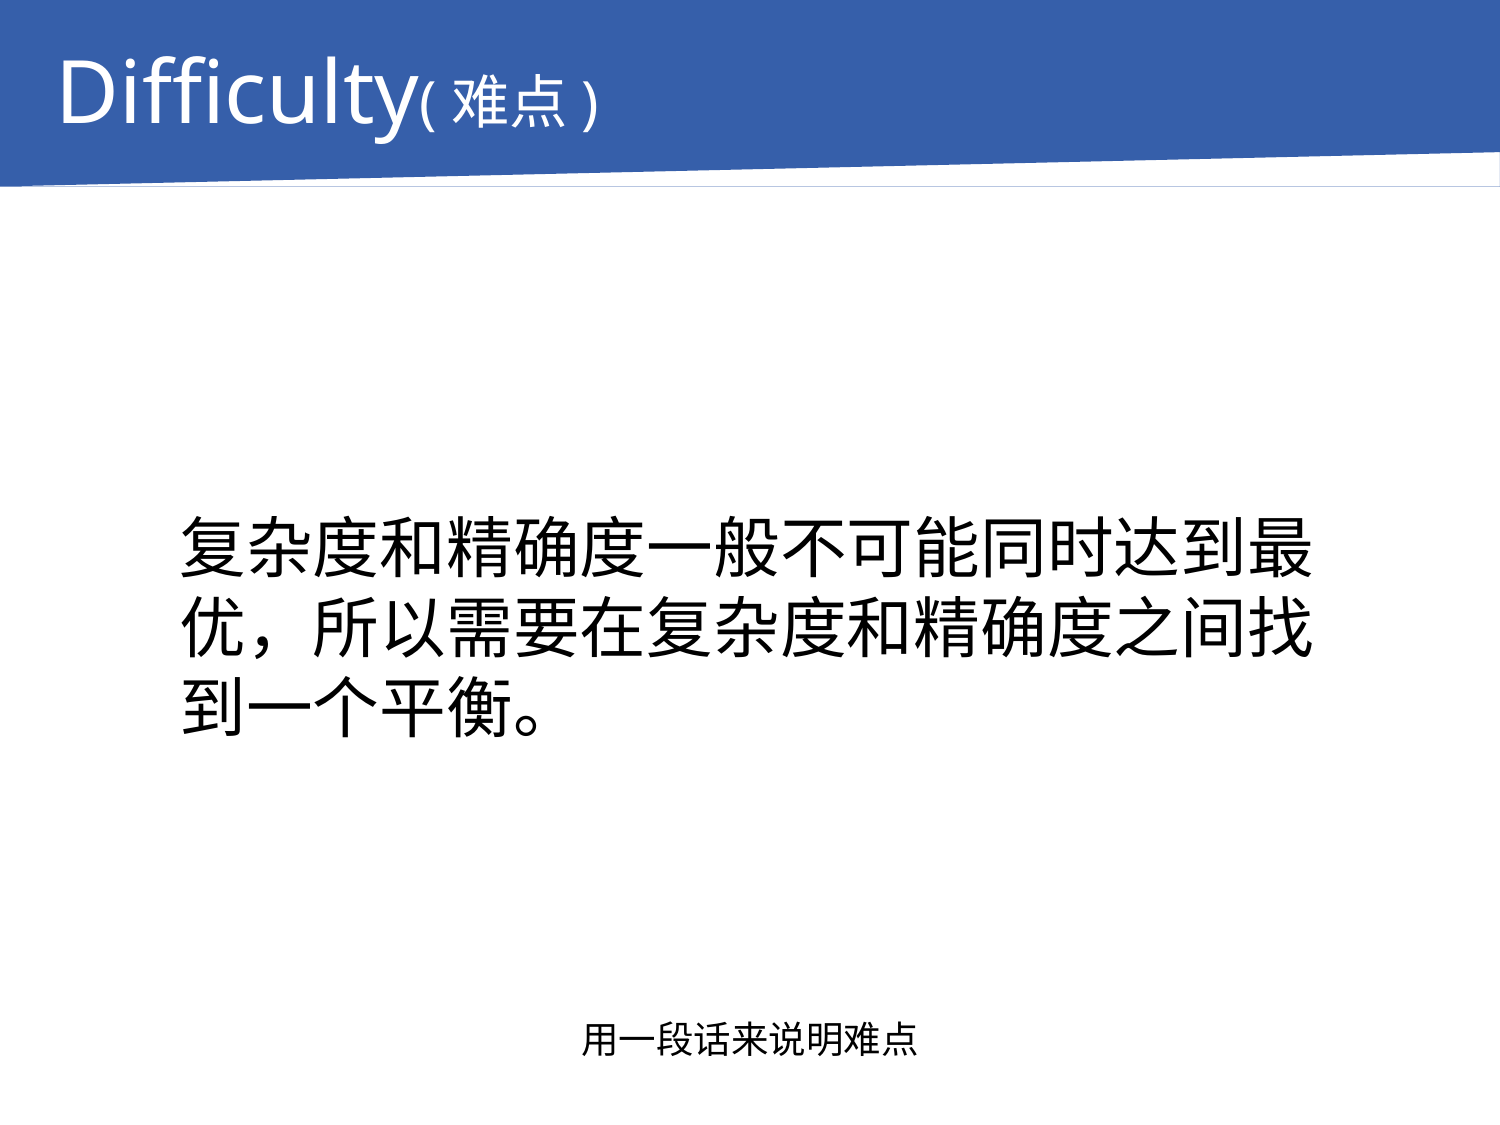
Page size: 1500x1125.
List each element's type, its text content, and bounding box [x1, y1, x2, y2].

list Difficulty(难点) [40, 40, 1405, 141]
text_box 复杂度和精确度一般不可能同时达到最优，所以需要在复杂度和精确度之间找到一个平衡。 [164, 498, 1335, 753]
text_box 用一段话来说明难点 [130, 1009, 1370, 1069]
